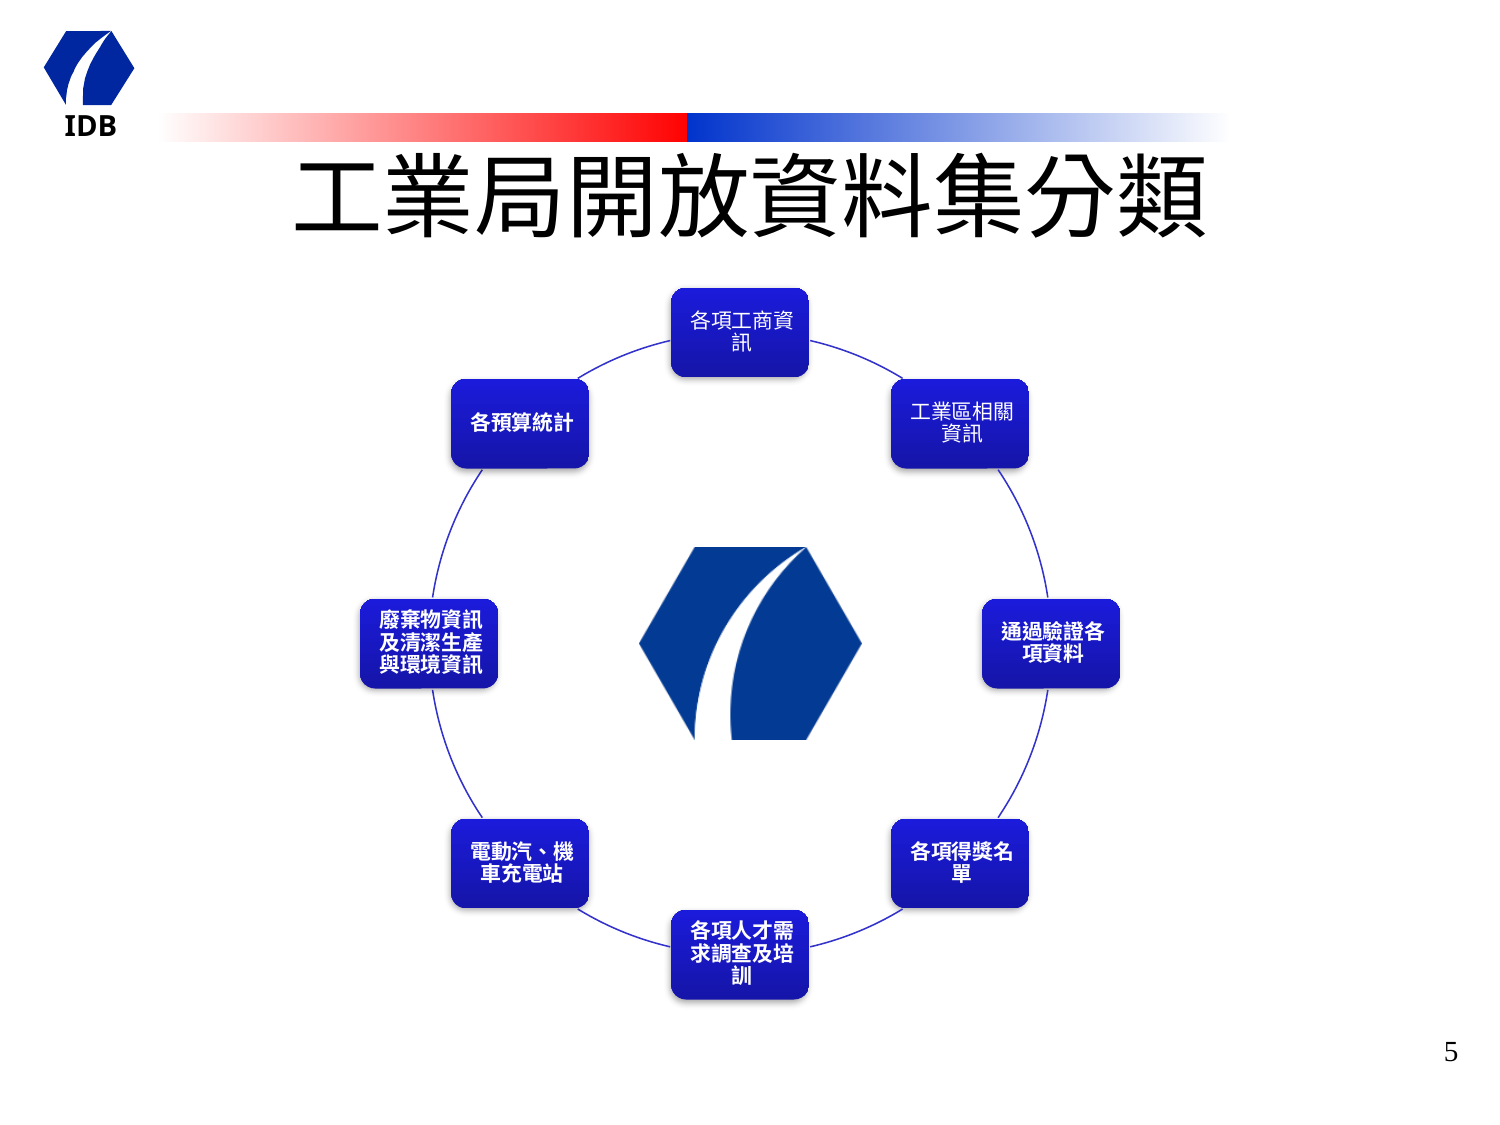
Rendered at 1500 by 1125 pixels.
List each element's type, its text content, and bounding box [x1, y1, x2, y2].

title 工業局開放資料集分類 [112, 99, 1388, 286]
slide_number 5 [1160, 1024, 1474, 1101]
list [92, 287, 1388, 1001]
picture [639, 547, 862, 741]
